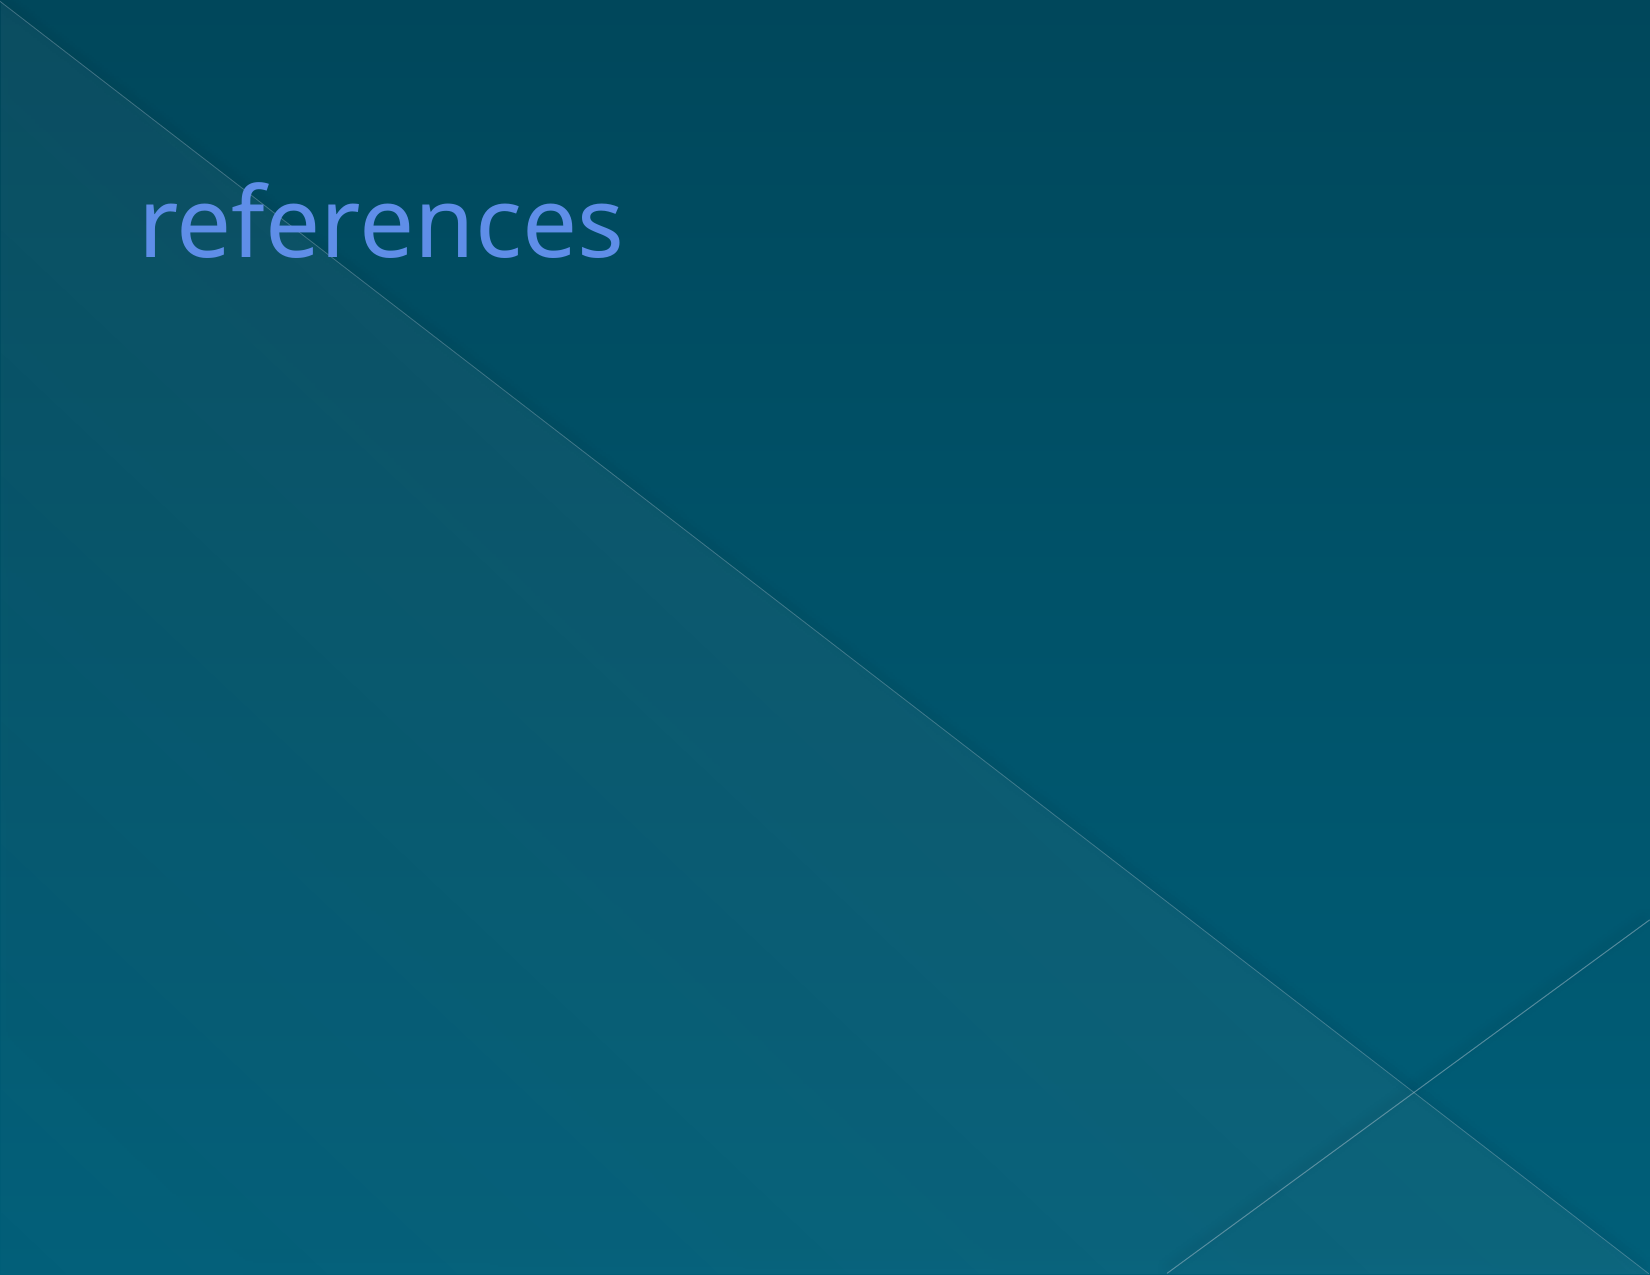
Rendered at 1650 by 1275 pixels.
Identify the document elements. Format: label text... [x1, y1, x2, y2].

title references [121, 117, 1531, 331]
